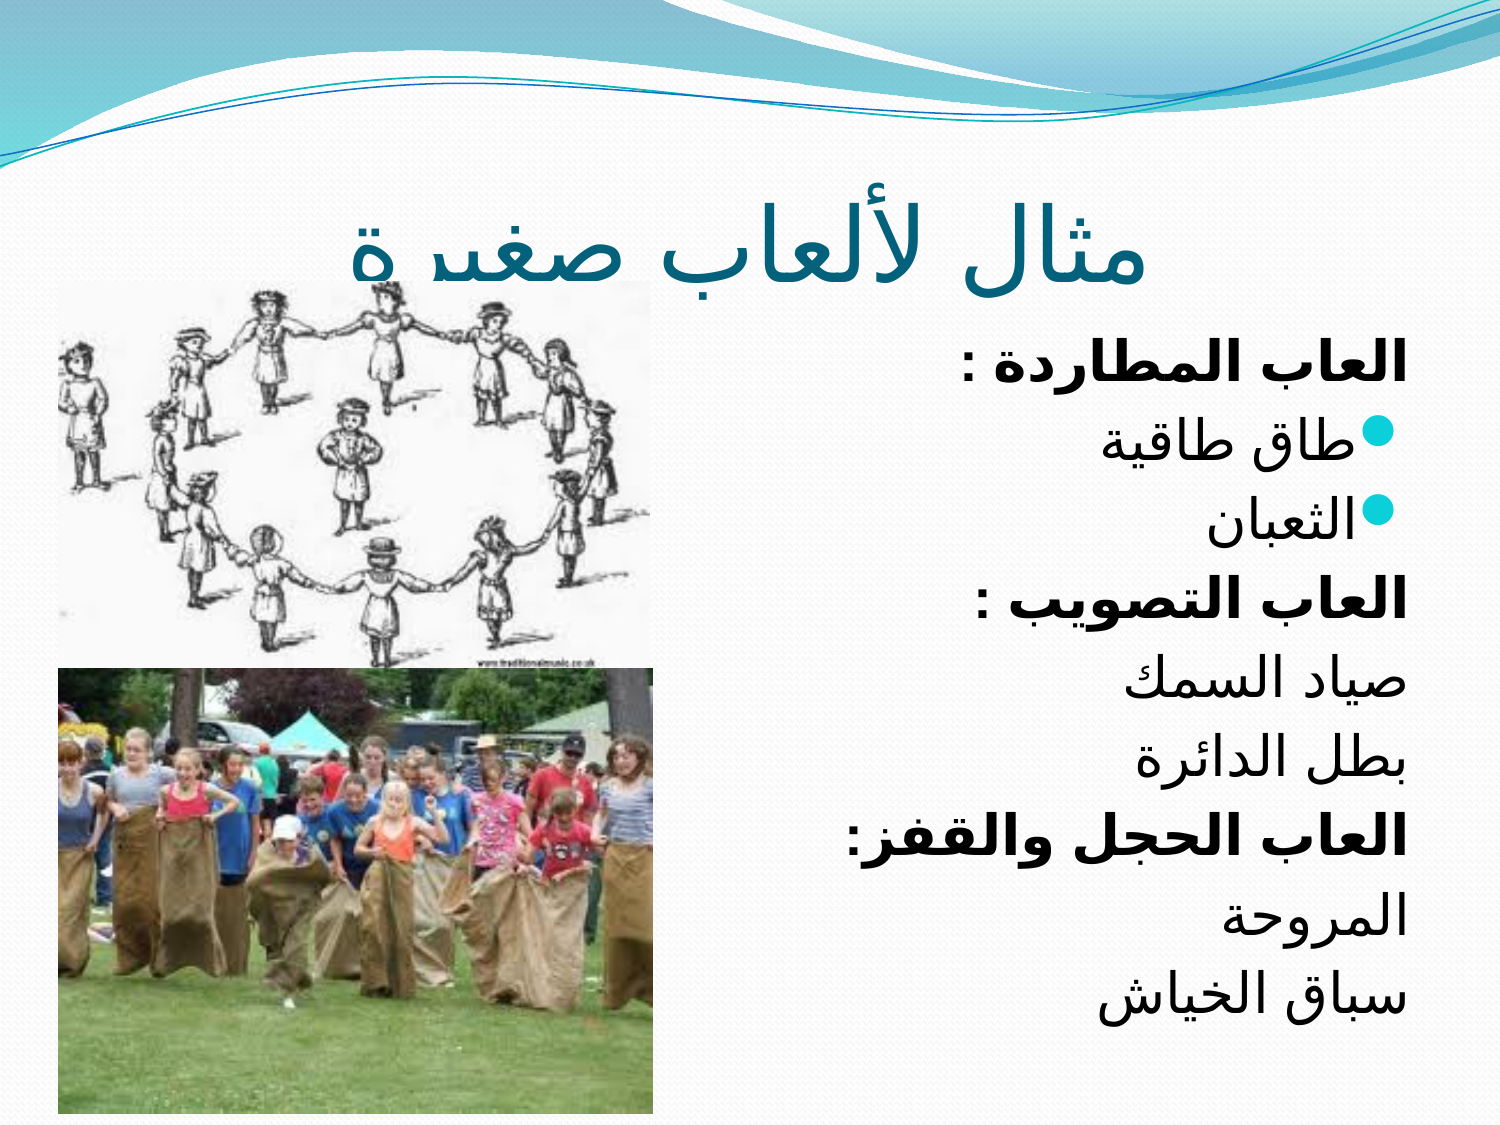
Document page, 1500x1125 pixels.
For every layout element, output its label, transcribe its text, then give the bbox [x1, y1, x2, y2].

picture [58, 281, 653, 1114]
title مثال لألعاب صغيرة [75, 115, 1425, 304]
list العاب المطاردة : طاق طاقية الثعبان العاب التصويب : صياد السمك بطل الدائرة العاب الحجل والقفز: المروحة سباق الخياش [656, 317, 1425, 1038]
